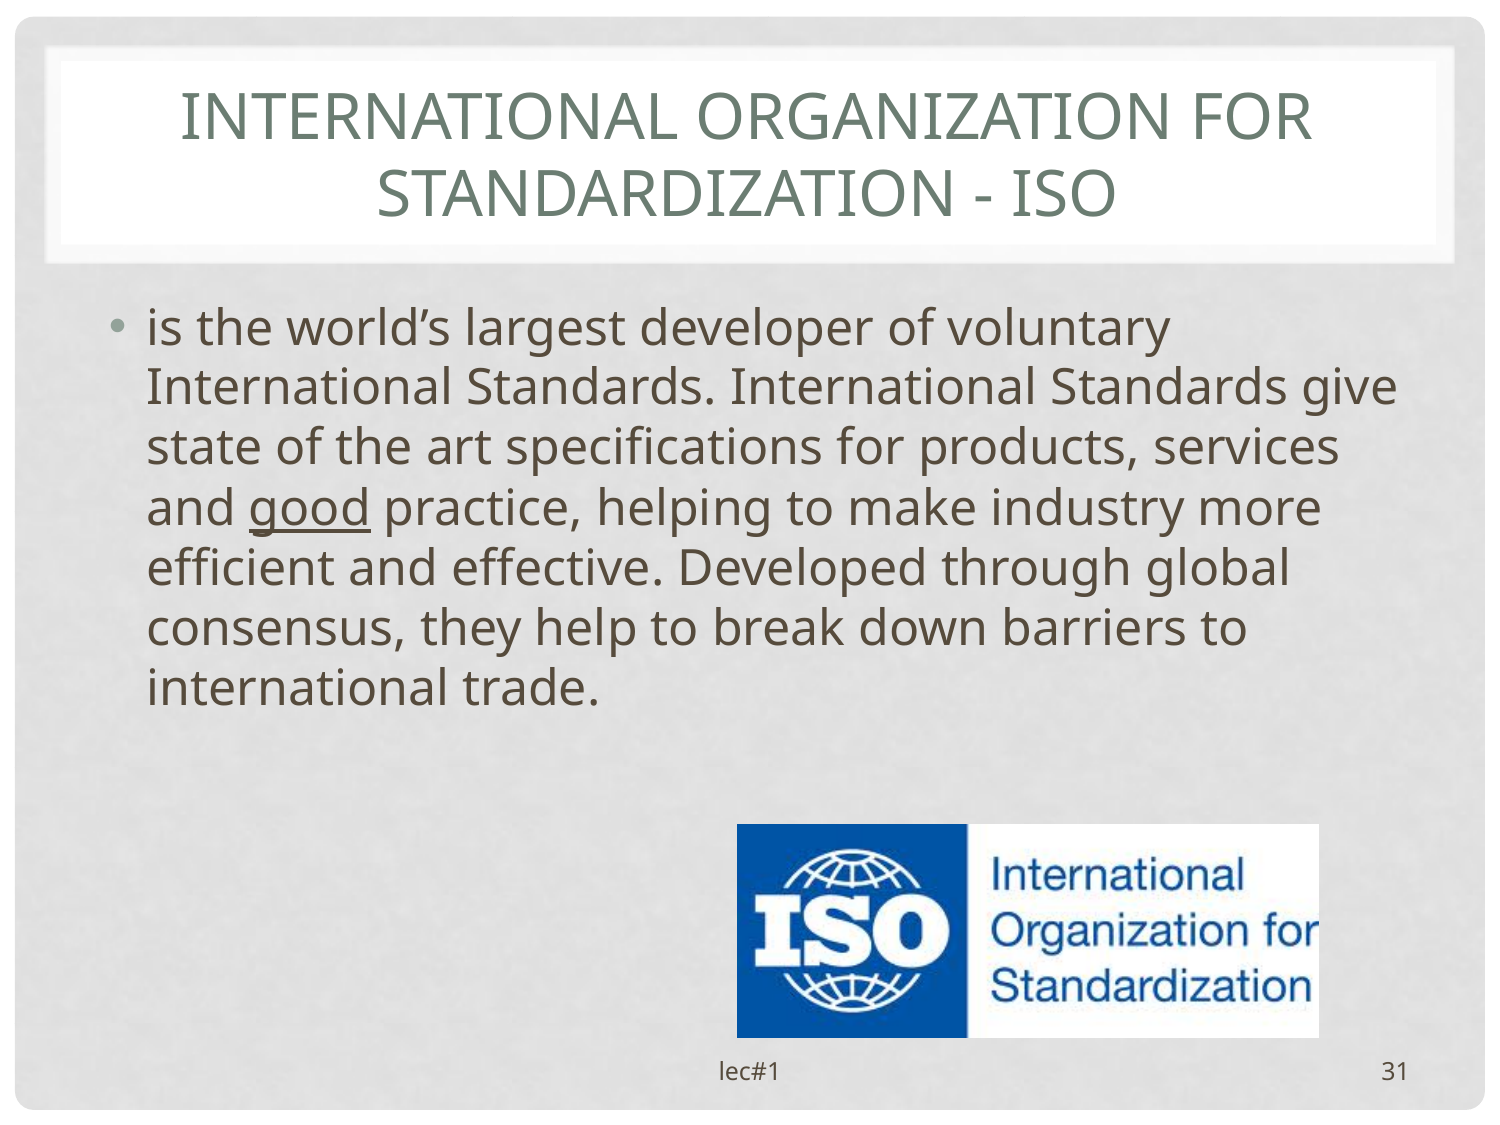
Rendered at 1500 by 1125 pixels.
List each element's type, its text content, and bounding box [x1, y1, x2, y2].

slide_number 31 [1074, 1042, 1425, 1103]
footer lec#1 [512, 1042, 988, 1103]
picture [737, 824, 1319, 1038]
list is the world’s largest developer of voluntary International Standards. International Standards give state of the art specifications for products, services and good practice, helping to make industry more efficient and effective. Developed through global consensus, they help to break down barriers to international trade. [75, 287, 1425, 1005]
title International organization for standardization - ISO [69, 66, 1425, 238]
